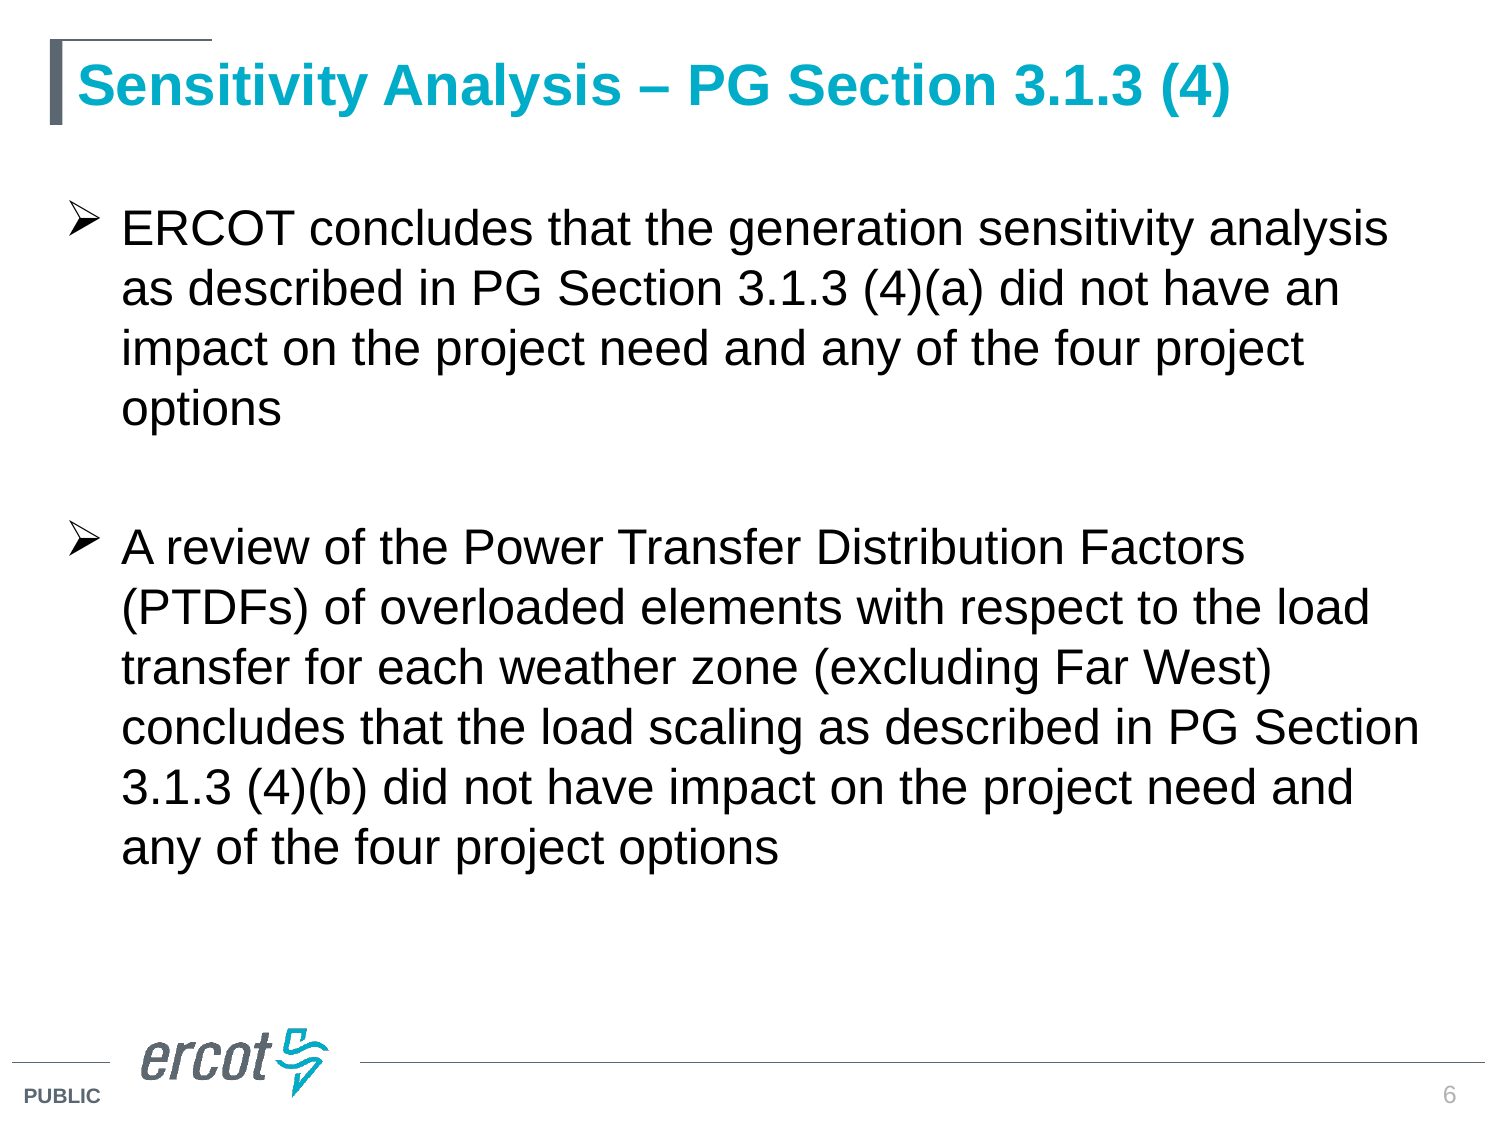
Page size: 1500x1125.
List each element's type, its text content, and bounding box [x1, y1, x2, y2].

title Sensitivity Analysis – PG Section 3.1.3 (4) [62, 39, 1450, 187]
list ERCOT concludes that the generation sensitivity analysis as described in PG Section 3.1.3 (4)(a) did not have an impact on the project need and any of the four project options A review of the Power Transfer Distribution Factors (PTDFs) of overloaded elements with respect to the load transfer for each weather zone (excluding Far West) concludes that the load scaling as described in PG Section 3.1.3 (4)(b) did not have impact on the project need and any of the four project options [50, 187, 1450, 897]
picture [137, 1024, 332, 1100]
slide_number 6 [1412, 1076, 1488, 1112]
